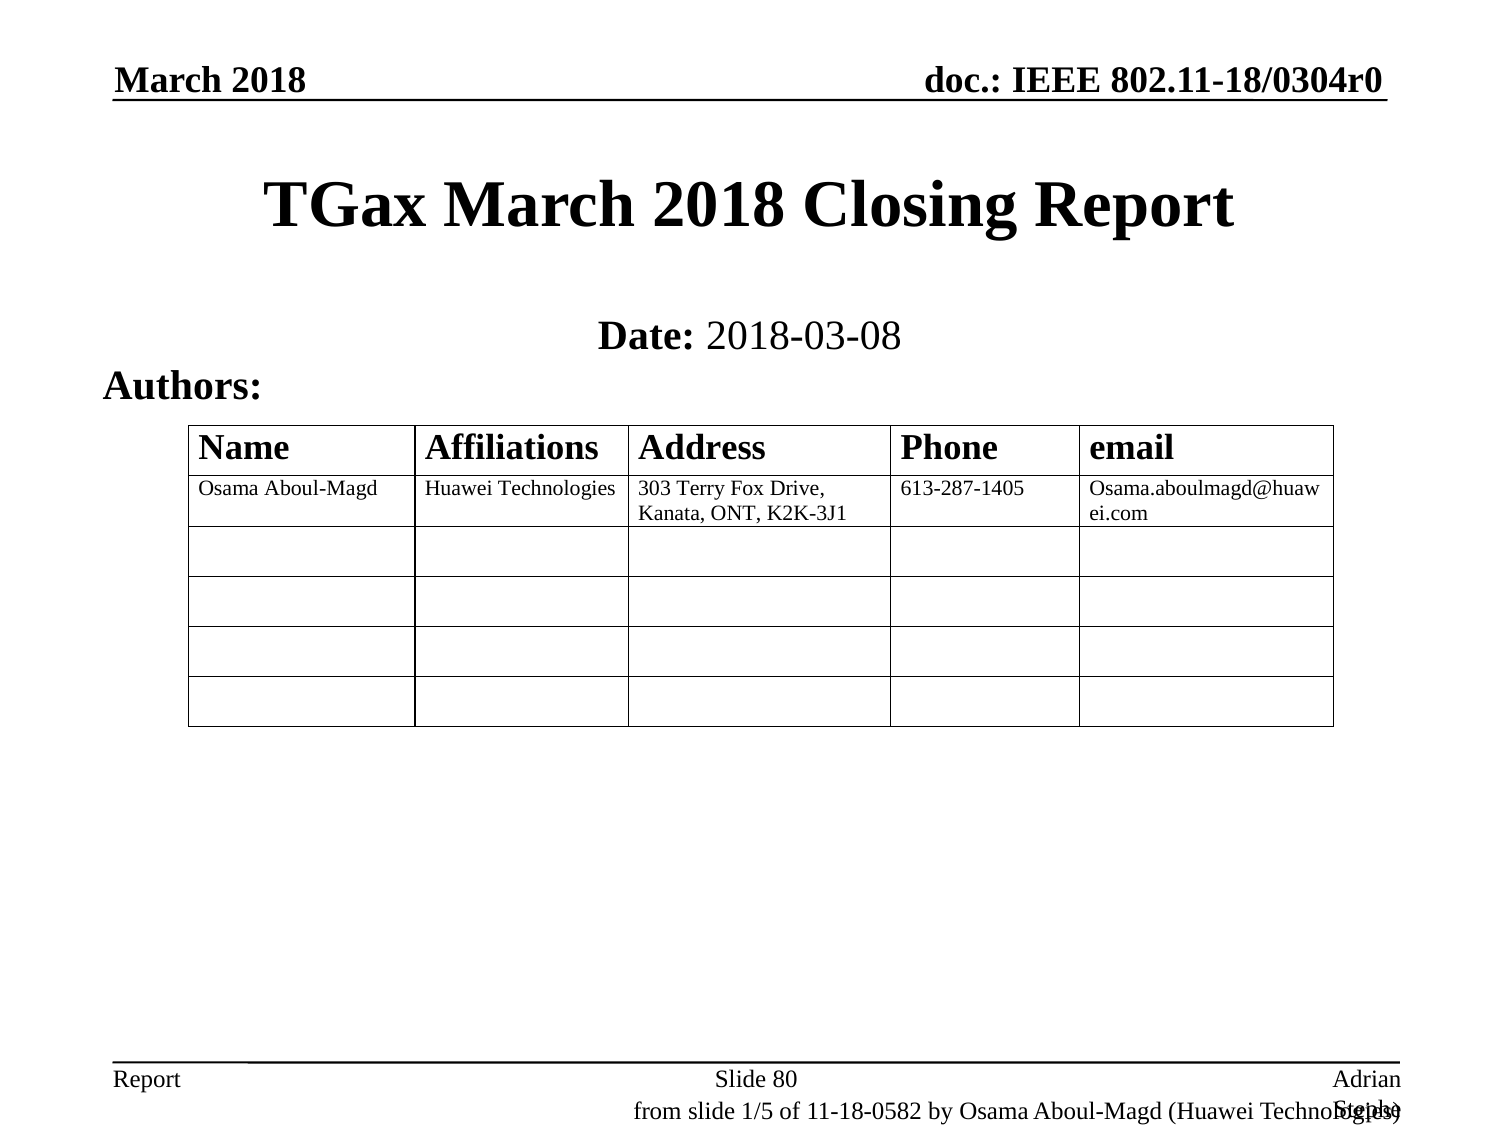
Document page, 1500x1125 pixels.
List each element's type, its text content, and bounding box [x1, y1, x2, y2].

text_box from slide 1/5 of 11-18-0582 by Osama Aboul-Magd (Huawei Technologies) [343, 1087, 1417, 1125]
footer Adrian Stephens, Intel Corporation [1324, 1061, 1402, 1087]
text_box Authors: [87, 349, 325, 413]
title TGax March 2018 Closing Report [112, 112, 1388, 288]
slide_number Slide 80 [711, 1061, 801, 1093]
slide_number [114, 54, 374, 101]
list Date: 2018-03-08 [112, 299, 1388, 363]
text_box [174, 424, 1412, 801]
